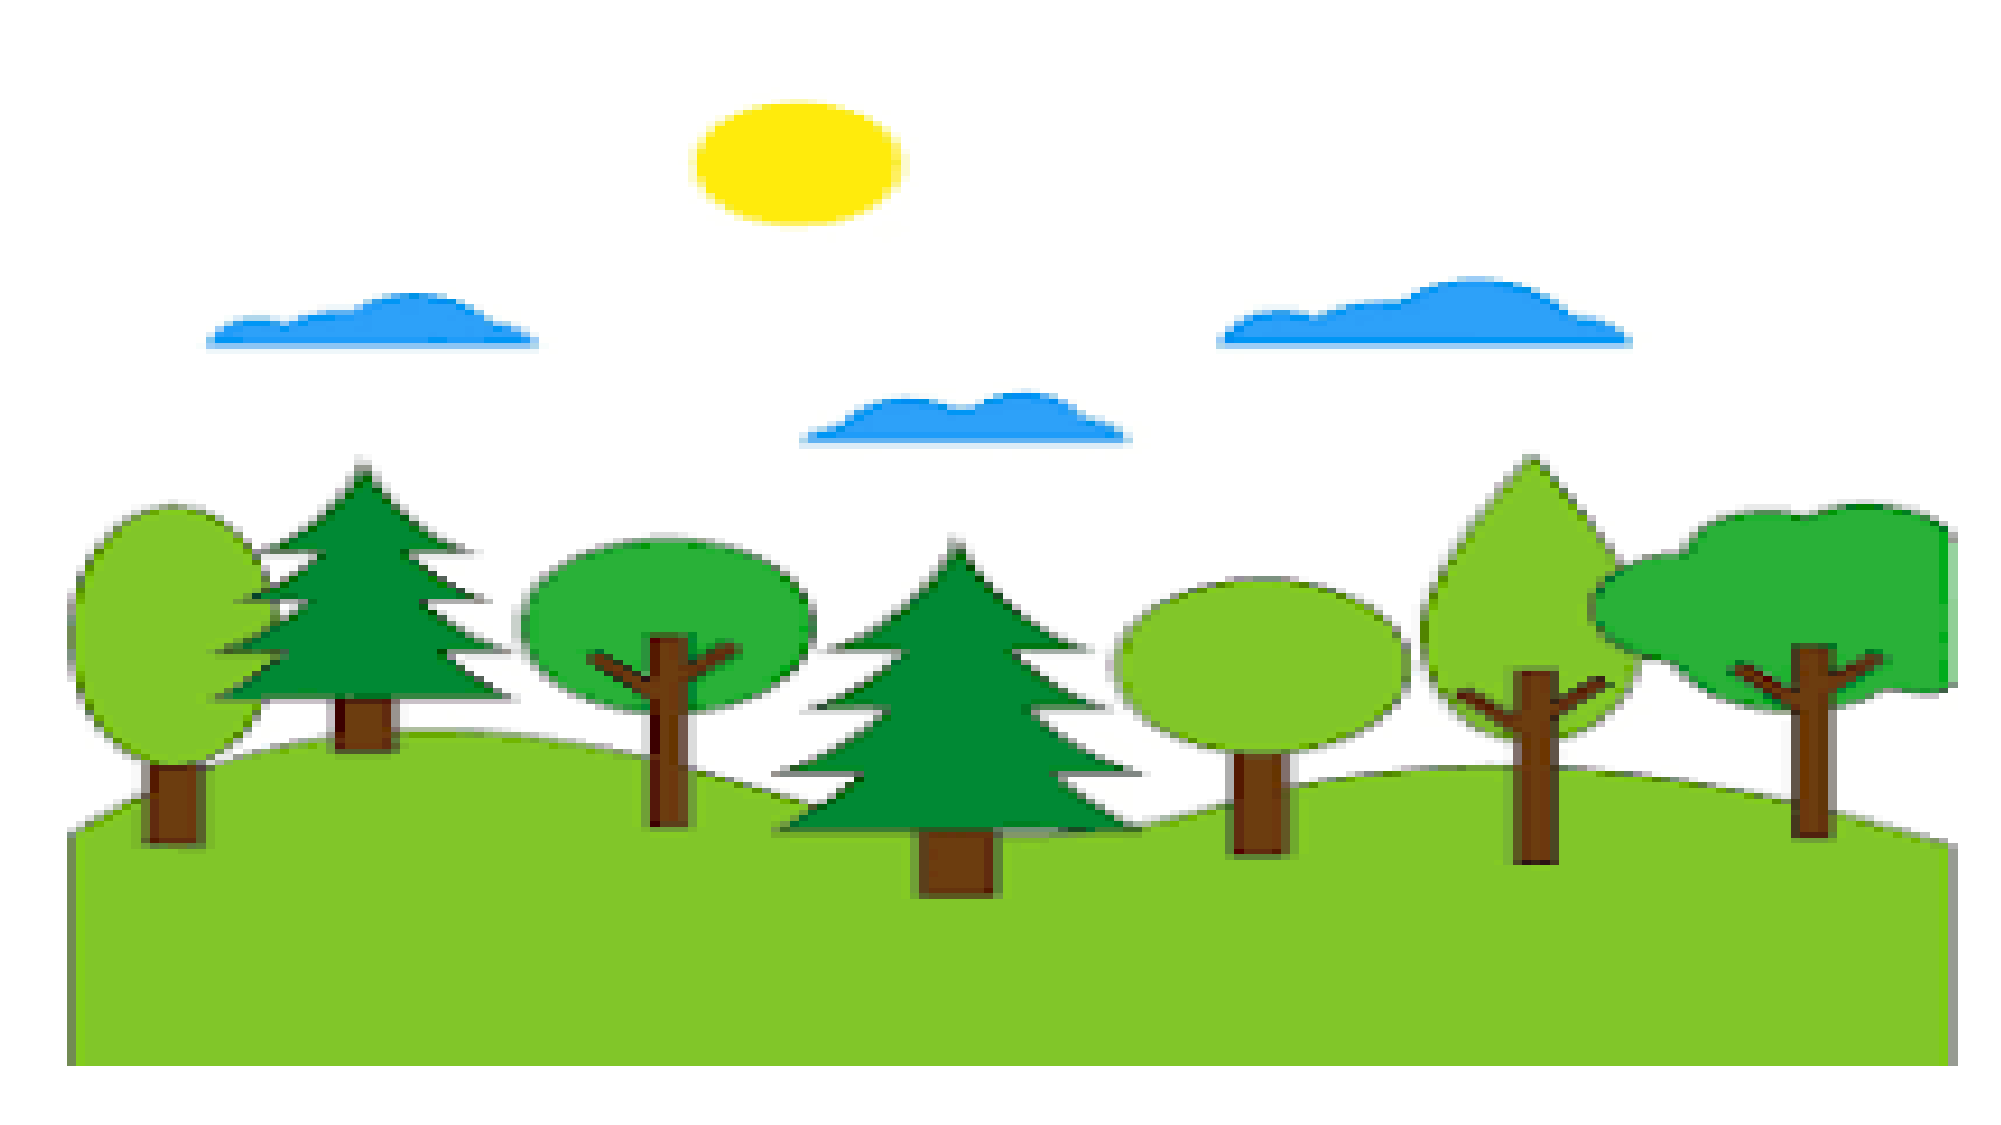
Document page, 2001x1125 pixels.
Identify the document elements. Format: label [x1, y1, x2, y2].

list [67, 0, 1958, 1066]
